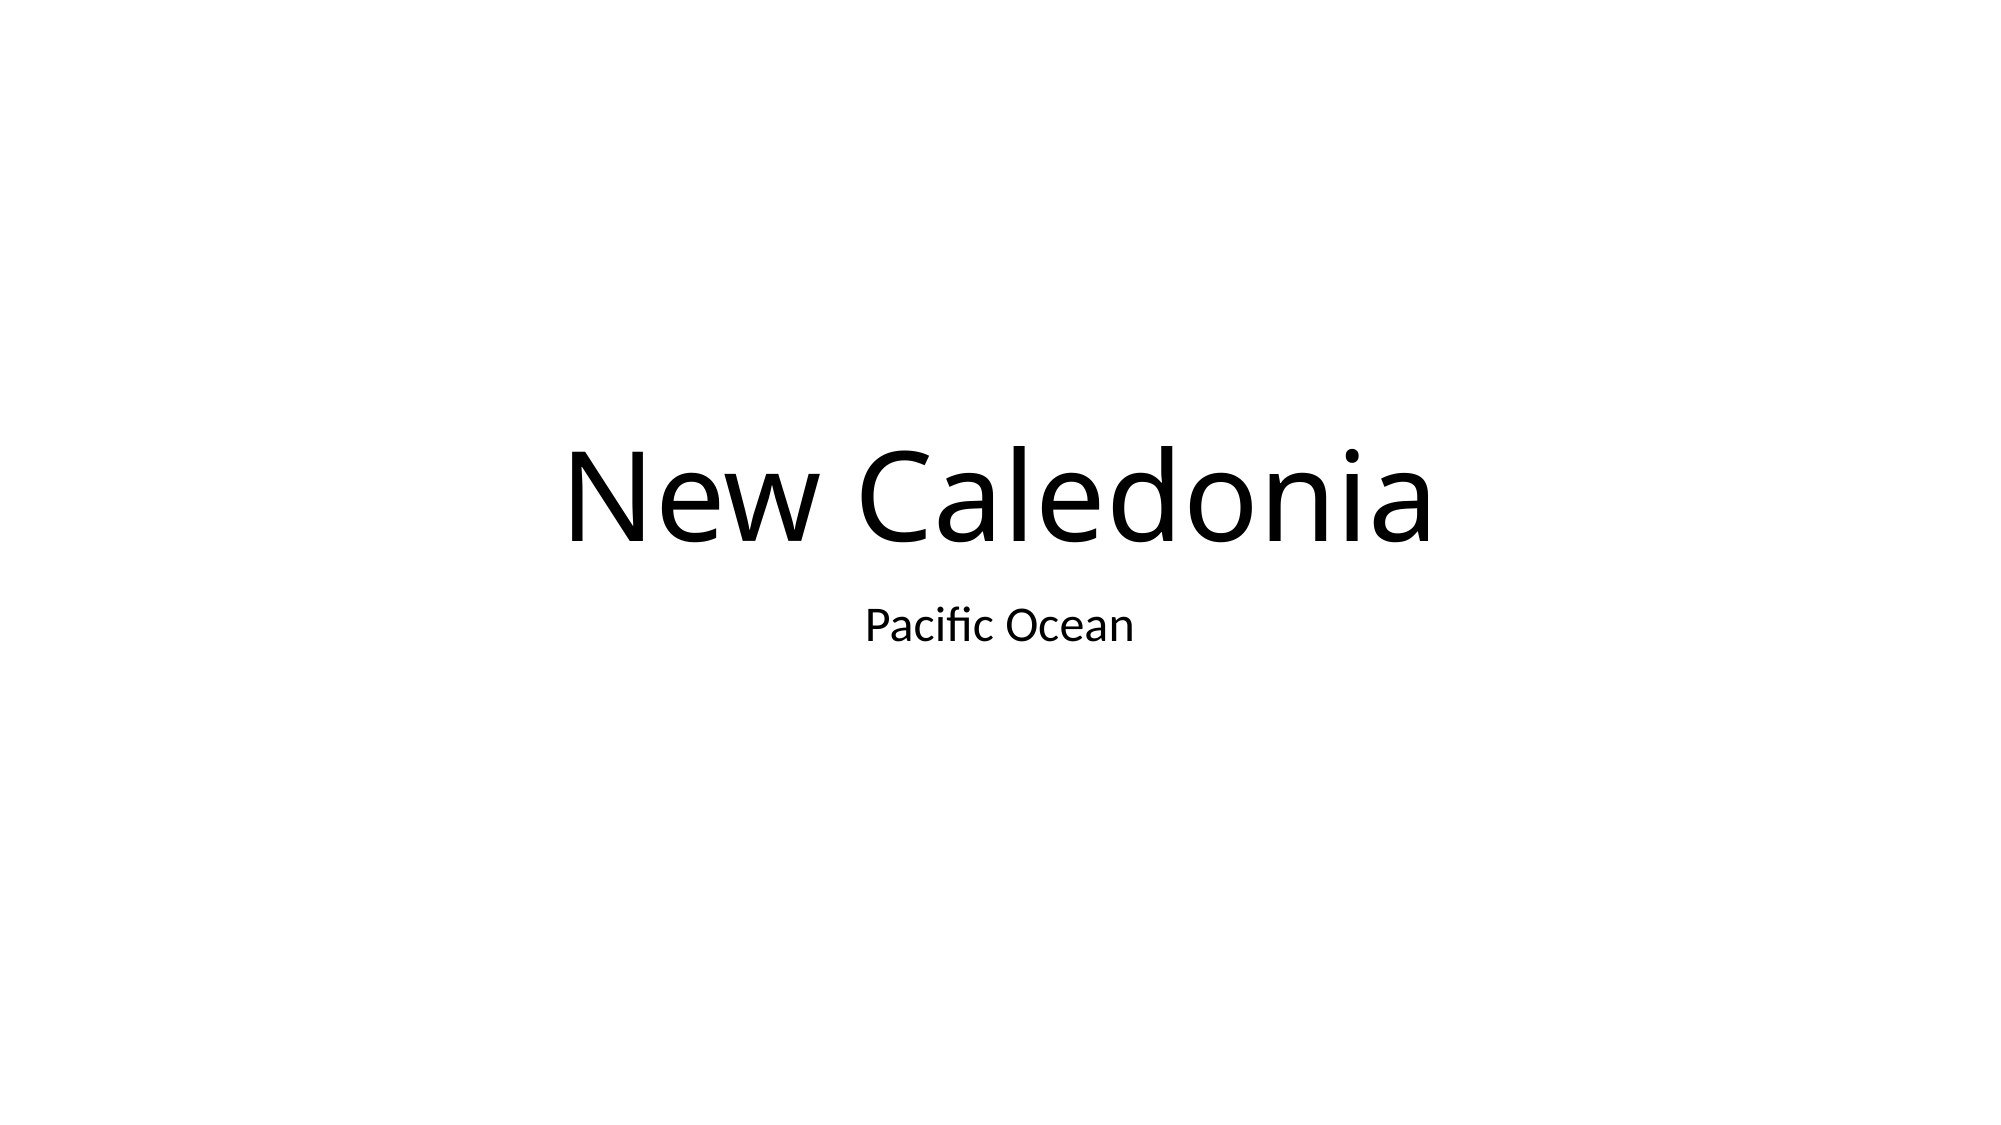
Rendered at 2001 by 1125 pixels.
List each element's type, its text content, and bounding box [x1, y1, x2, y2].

title New Caledonia [249, 184, 1750, 576]
subtitle Pacific Ocean [249, 590, 1750, 863]
